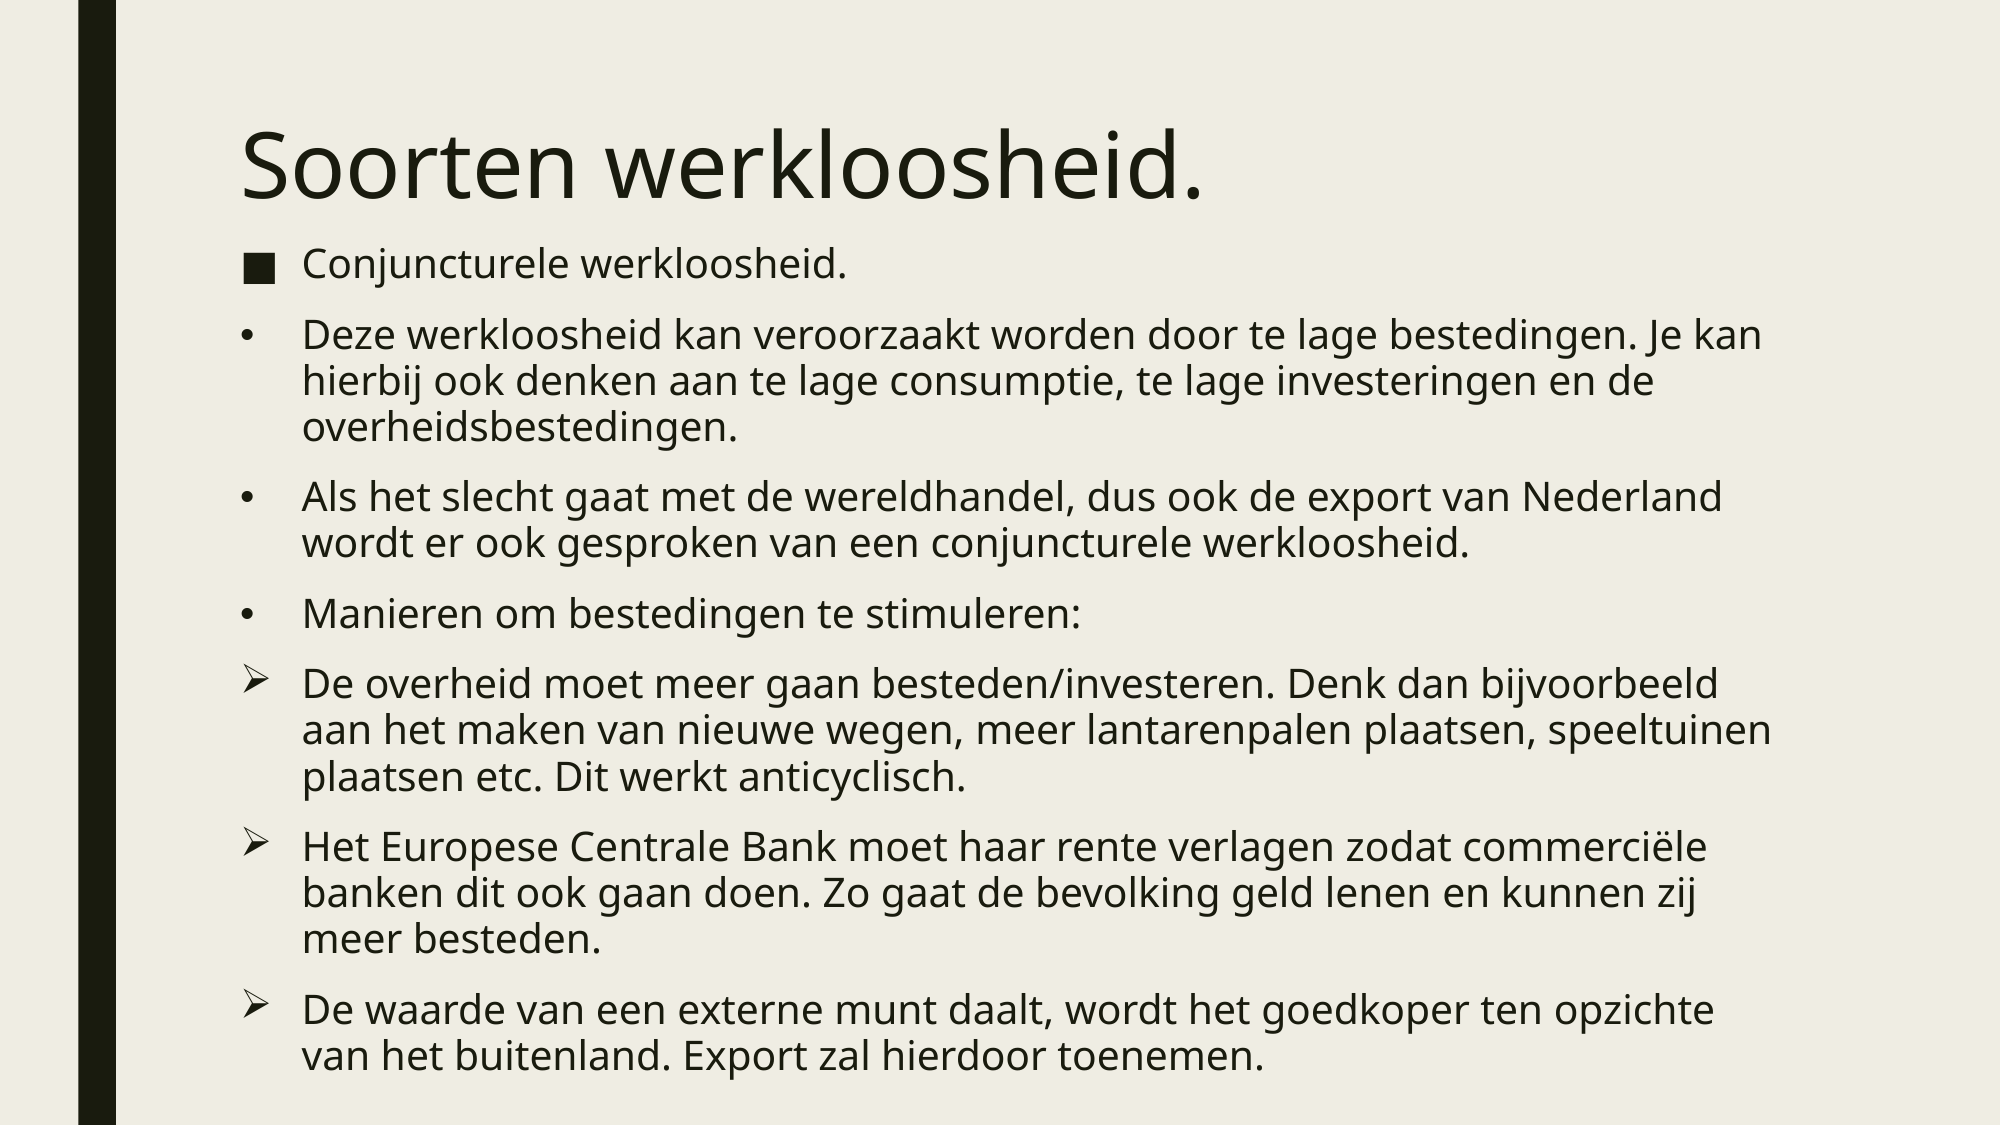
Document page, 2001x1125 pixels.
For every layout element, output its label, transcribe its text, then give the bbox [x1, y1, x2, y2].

title Soorten werkloosheid. [225, 112, 1800, 234]
list Conjuncturele werkloosheid. Deze werkloosheid kan veroorzaakt worden door te lage bestedingen. Je kan hierbij ook denken aan te lage consumptie, te lage investeringen en de overheidsbestedingen. Als het slecht gaat met de wereldhandel, dus ook de export van Nederland wordt er ook gesproken van een conjuncturele werkloosheid. Manieren om bestedingen te stimuleren: De overheid moet meer gaan besteden/investeren. Denk dan bijvoorbeeld aan het maken van nieuwe wegen, meer lantarenpalen plaatsen, speeltuinen plaatsen etc. Dit werkt anticyclisch. Het Europese Centrale Bank moet haar rente verlagen zodat commerciële banken dit ook gaan doen. Zo gaat de bevolking geld lenen en kunnen zij meer besteden. De waarde van een externe munt daalt, wordt het goedkoper ten opzichte van het buitenland. Export zal hierdoor toenemen. [225, 234, 1800, 1093]
